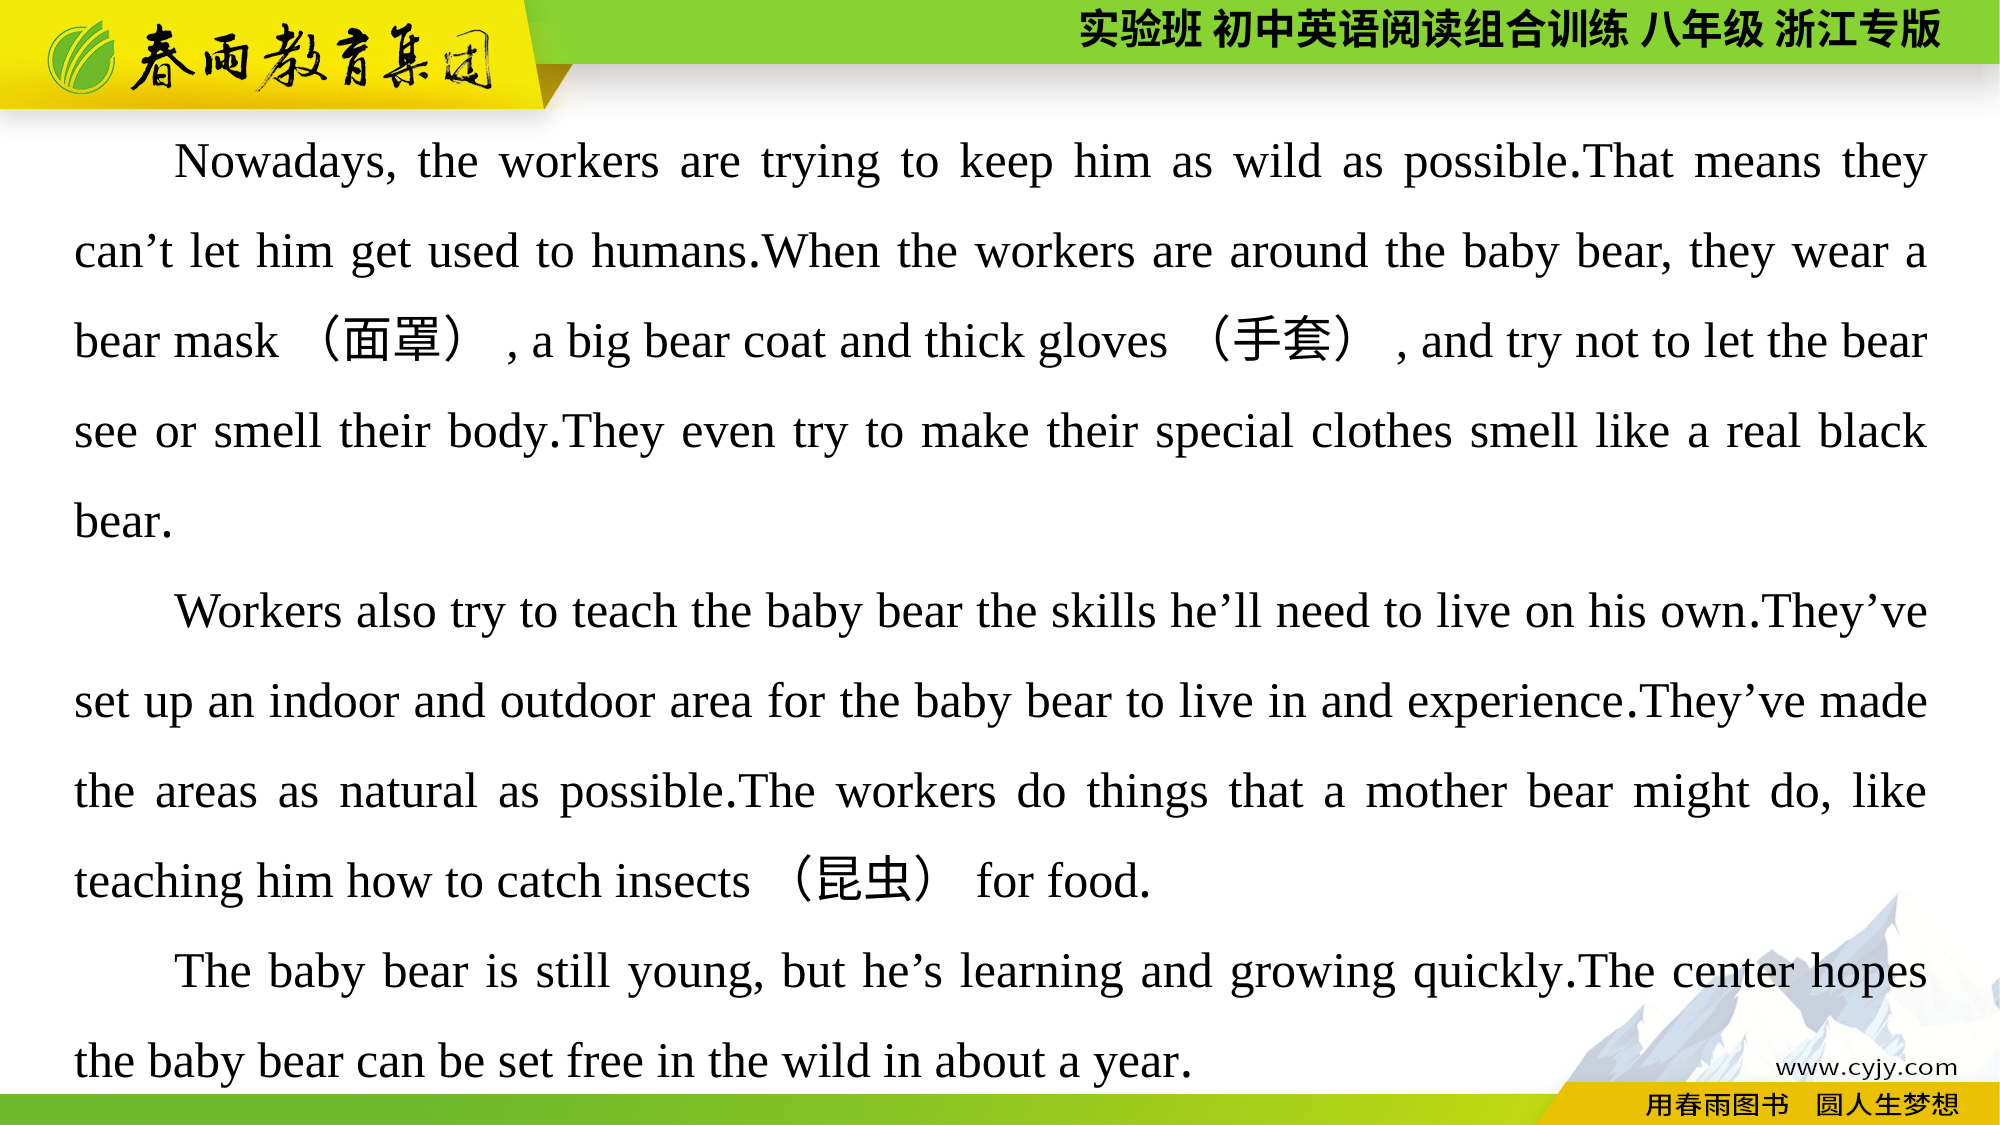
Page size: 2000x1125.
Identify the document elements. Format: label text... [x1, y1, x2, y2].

list Nowadays, the workers are trying to keep him as wild as possible.That means they can’t let him get used to humans.When the workers are around the baby bear, they wear a bear mask（面罩）, a big bear coat and thick gloves（手套）, and try not to let the bear see or smell their body.They even try to make their special clothes smell like a real black bear. Workers also try to teach the baby bear the skills he’ll need to live on his own.They’ve set up an indoor and outdoor area for the baby bear to live in and experience.They’ve made the areas as natural as possible.The workers do things that a mother bear might do, like teaching him how to catch insects（昆虫）for food. The baby bear is still young, but he’s learning and growing quickly.The center hopes the baby bear can be set free in the wild in about a year. [59, 90, 1944, 1105]
picture [0, 0, 2000, 1125]
